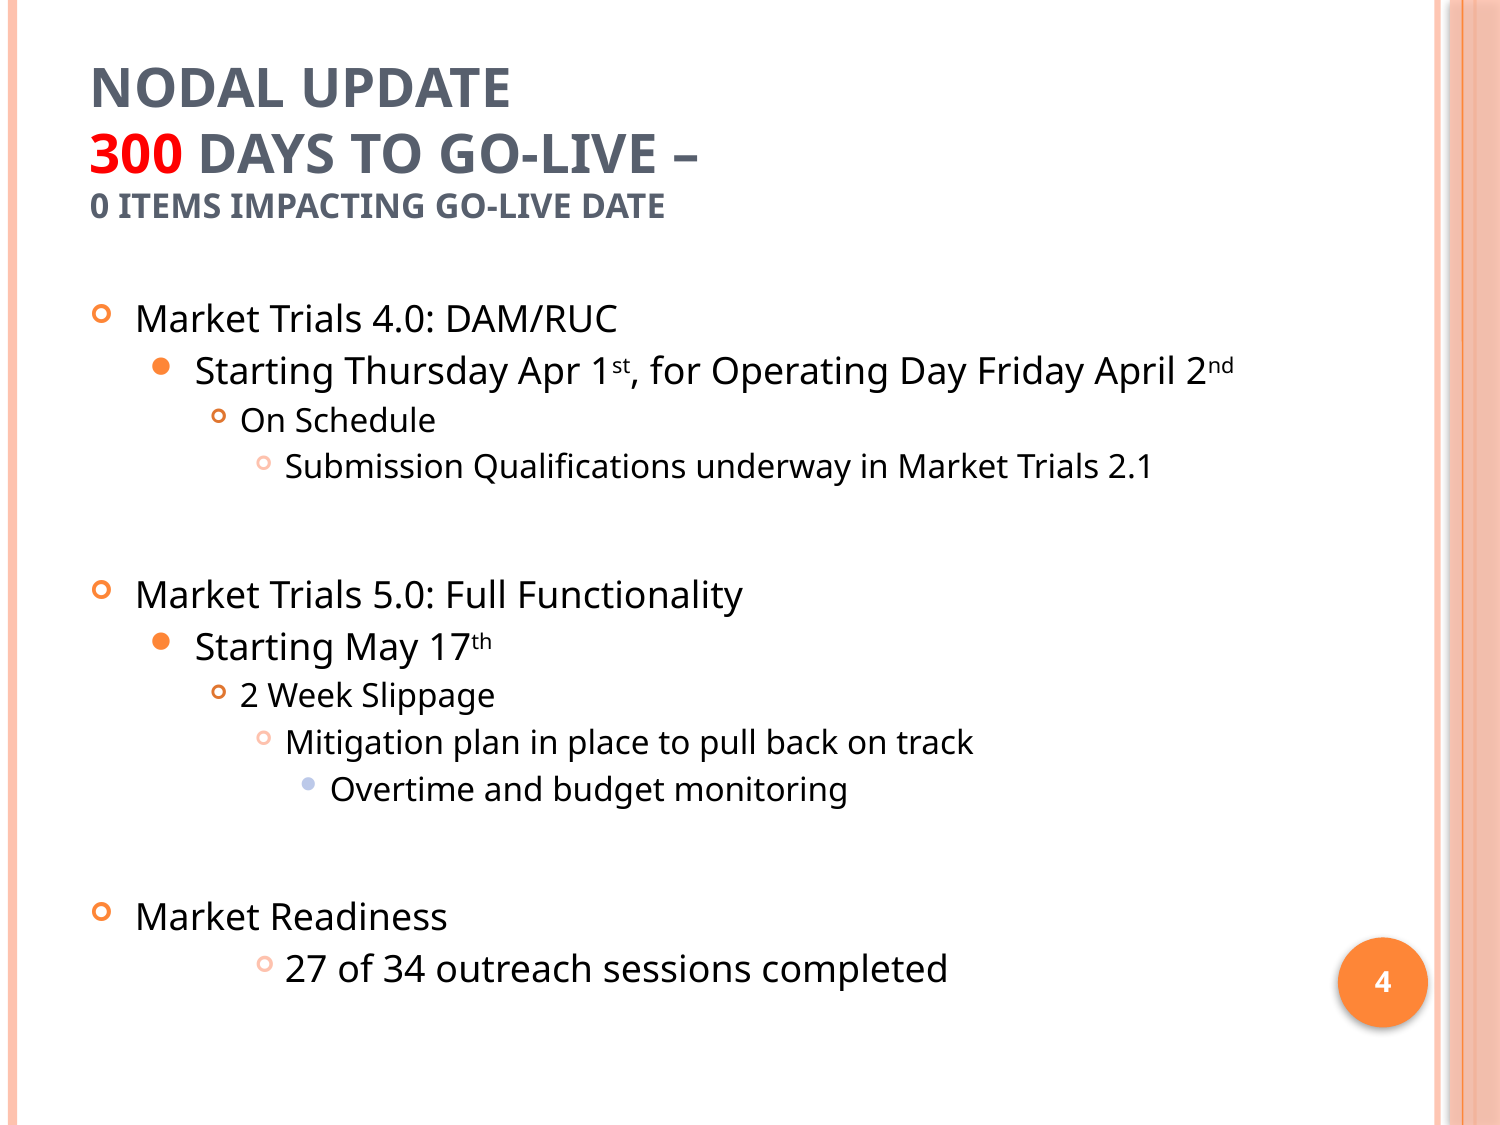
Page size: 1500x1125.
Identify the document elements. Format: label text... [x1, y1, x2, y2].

slide_number 4 [1333, 940, 1434, 1027]
list Market Trials 4.0: DAM/RUC Starting Thursday Apr 1st, for Operating Day Friday April 2nd On Schedule Submission Qualifications underway in Market Trials 2.1 Market Trials 5.0: Full Functionality Starting May 17th 2 Week Slippage Mitigation plan in place to pull back on track Overtime and budget monitoring Market Readiness 27 of 34 outreach sessions completed [75, 262, 1300, 1062]
title Nodal Update 300 Days to Go-Live – 0 Items Impacting Go-Live Date [75, 45, 1300, 233]
